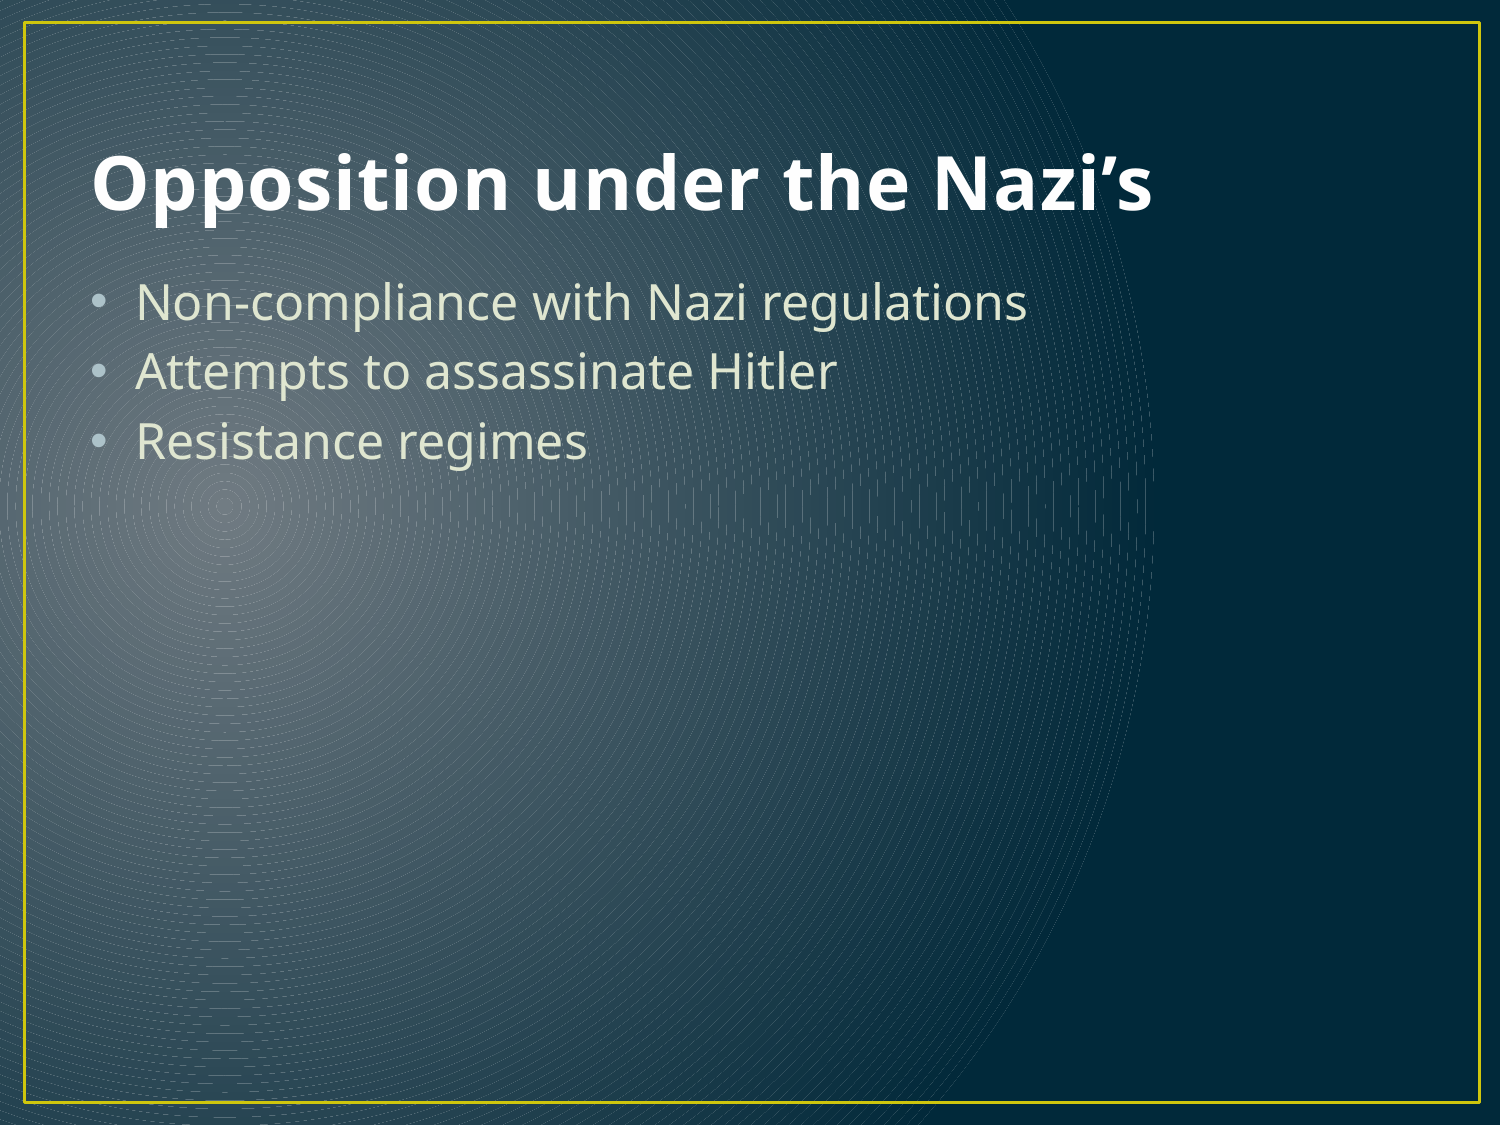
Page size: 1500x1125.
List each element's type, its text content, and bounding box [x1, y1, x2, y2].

list Non-compliance with Nazi regulations Attempts to assassinate Hitler Resistance regimes [75, 262, 1425, 1005]
title Opposition under the Nazi’s [75, 45, 1425, 233]
